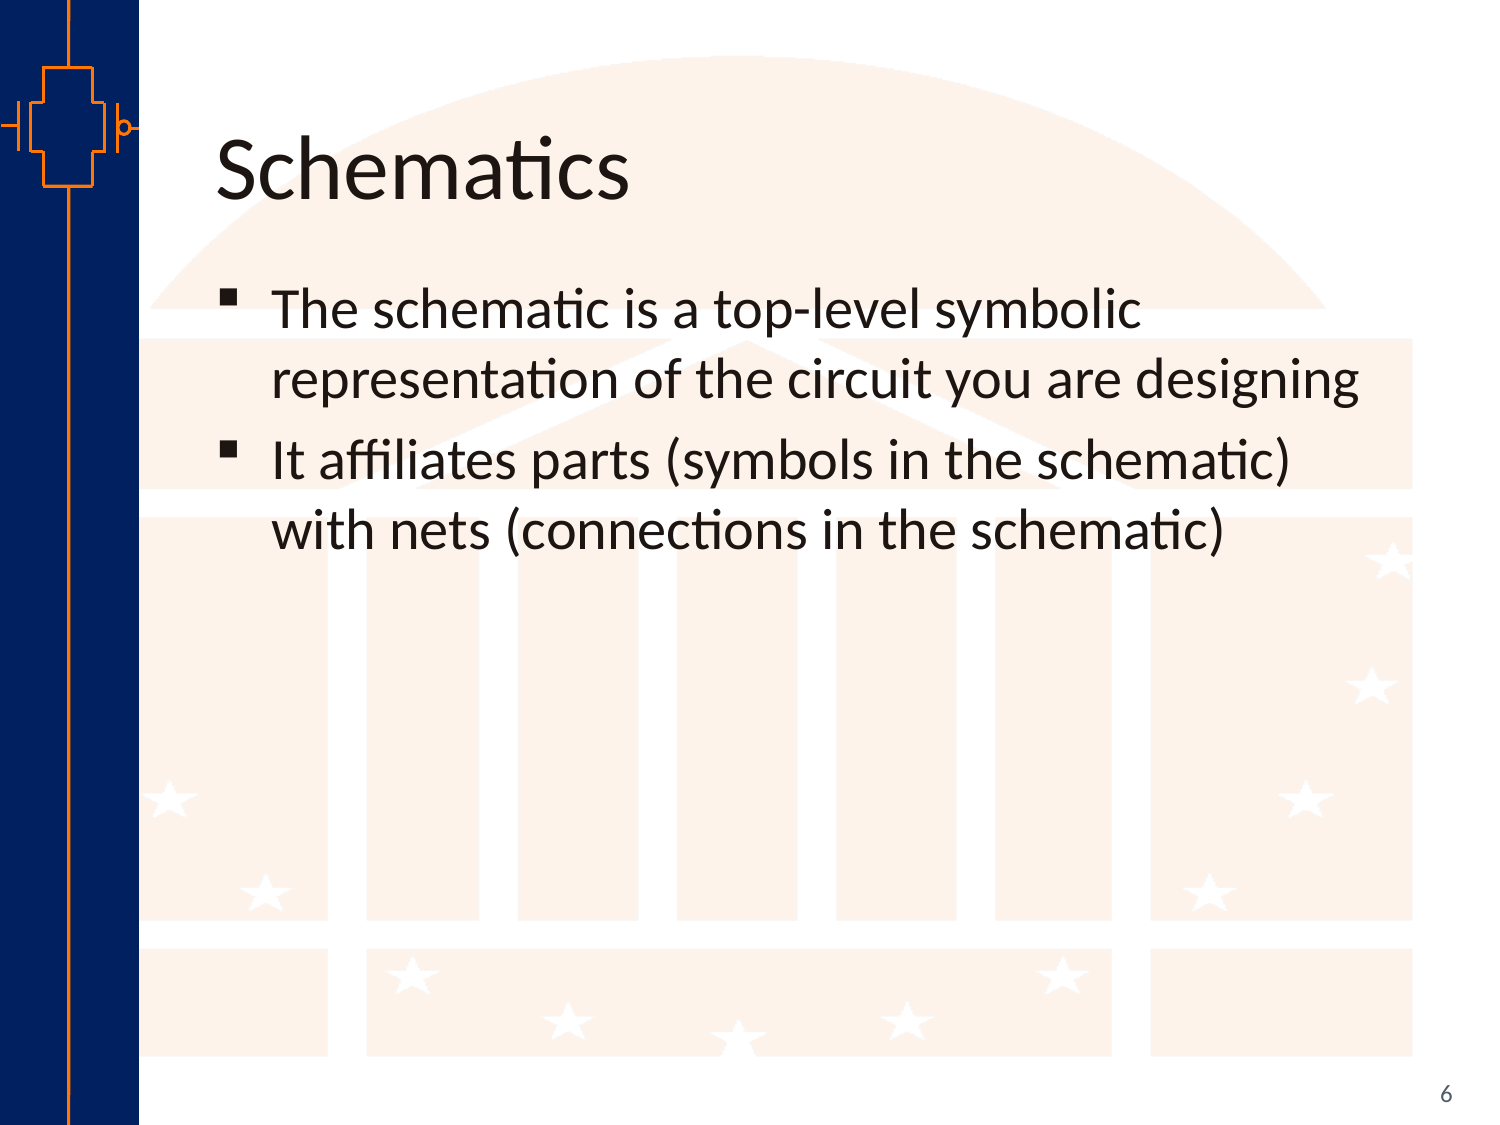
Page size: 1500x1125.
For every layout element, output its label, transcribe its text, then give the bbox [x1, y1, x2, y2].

title Schematics [200, 37, 1388, 225]
list The schematic is a top-level symbolic representation of the circuit you are designing It affiliates parts (symbols in the schematic) with nets (connections in the schematic) [200, 262, 1425, 988]
slide_number 6 [1425, 1062, 1488, 1123]
